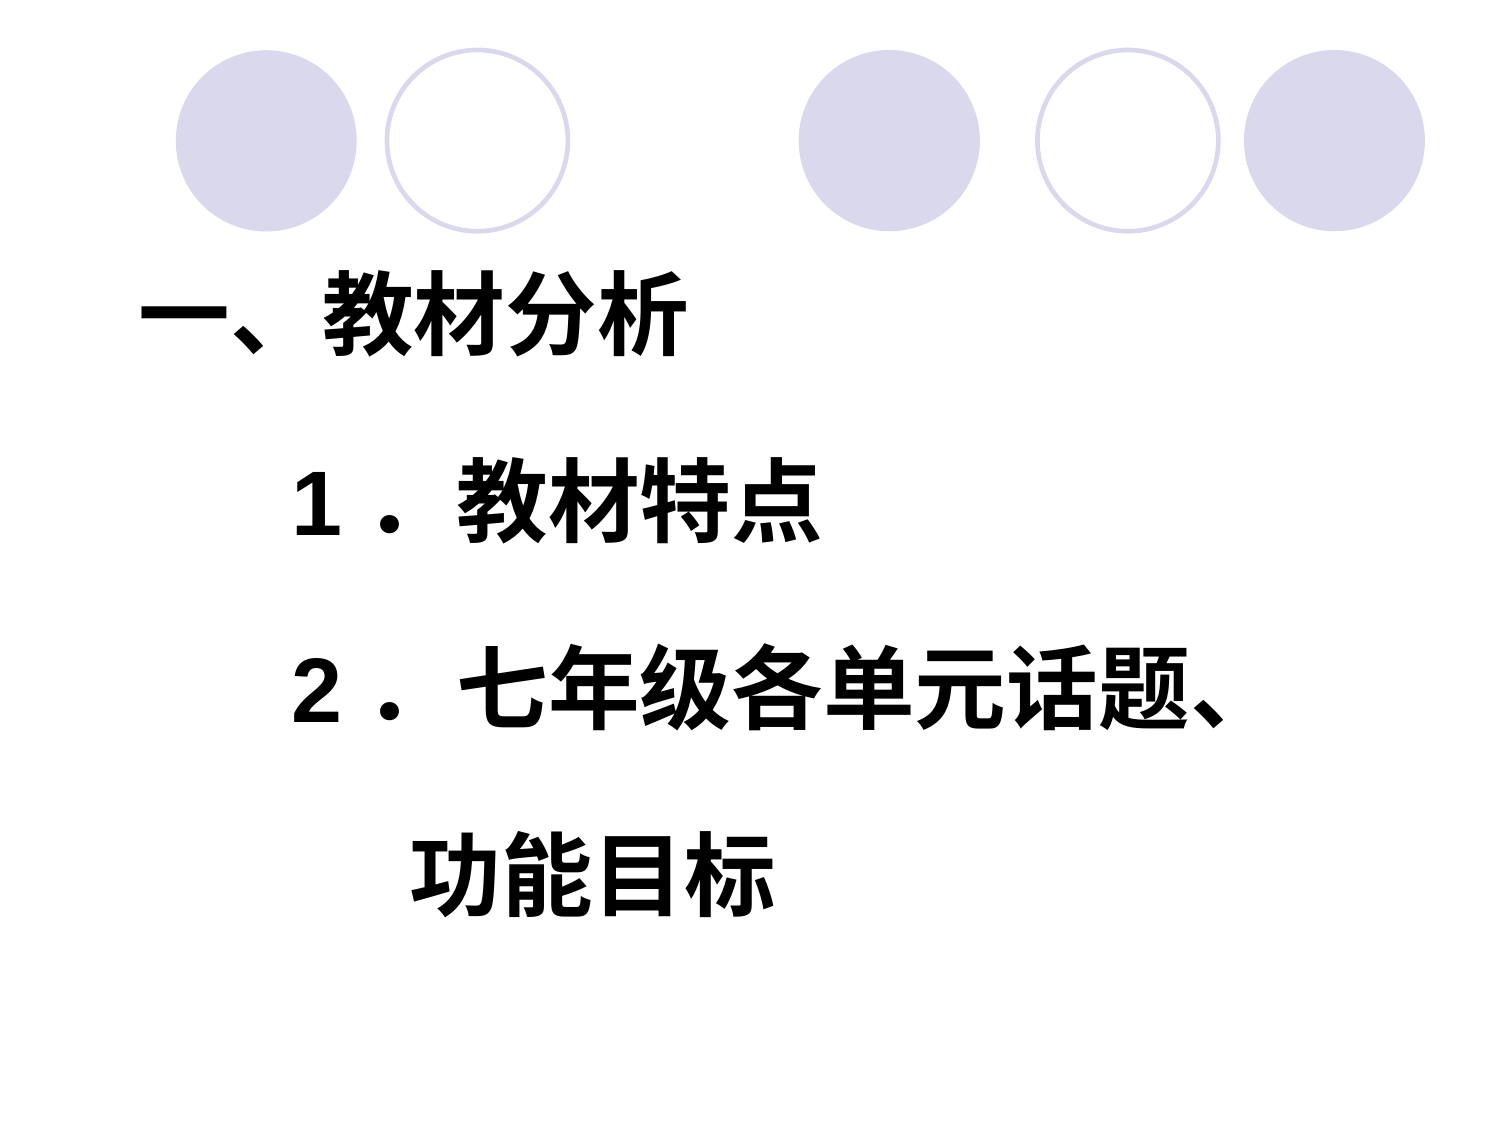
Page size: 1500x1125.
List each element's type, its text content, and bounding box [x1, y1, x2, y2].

text_box 一、教材分析 1．教材特点 2．七年级各单元话题、 功能目标 [123, 172, 1322, 935]
